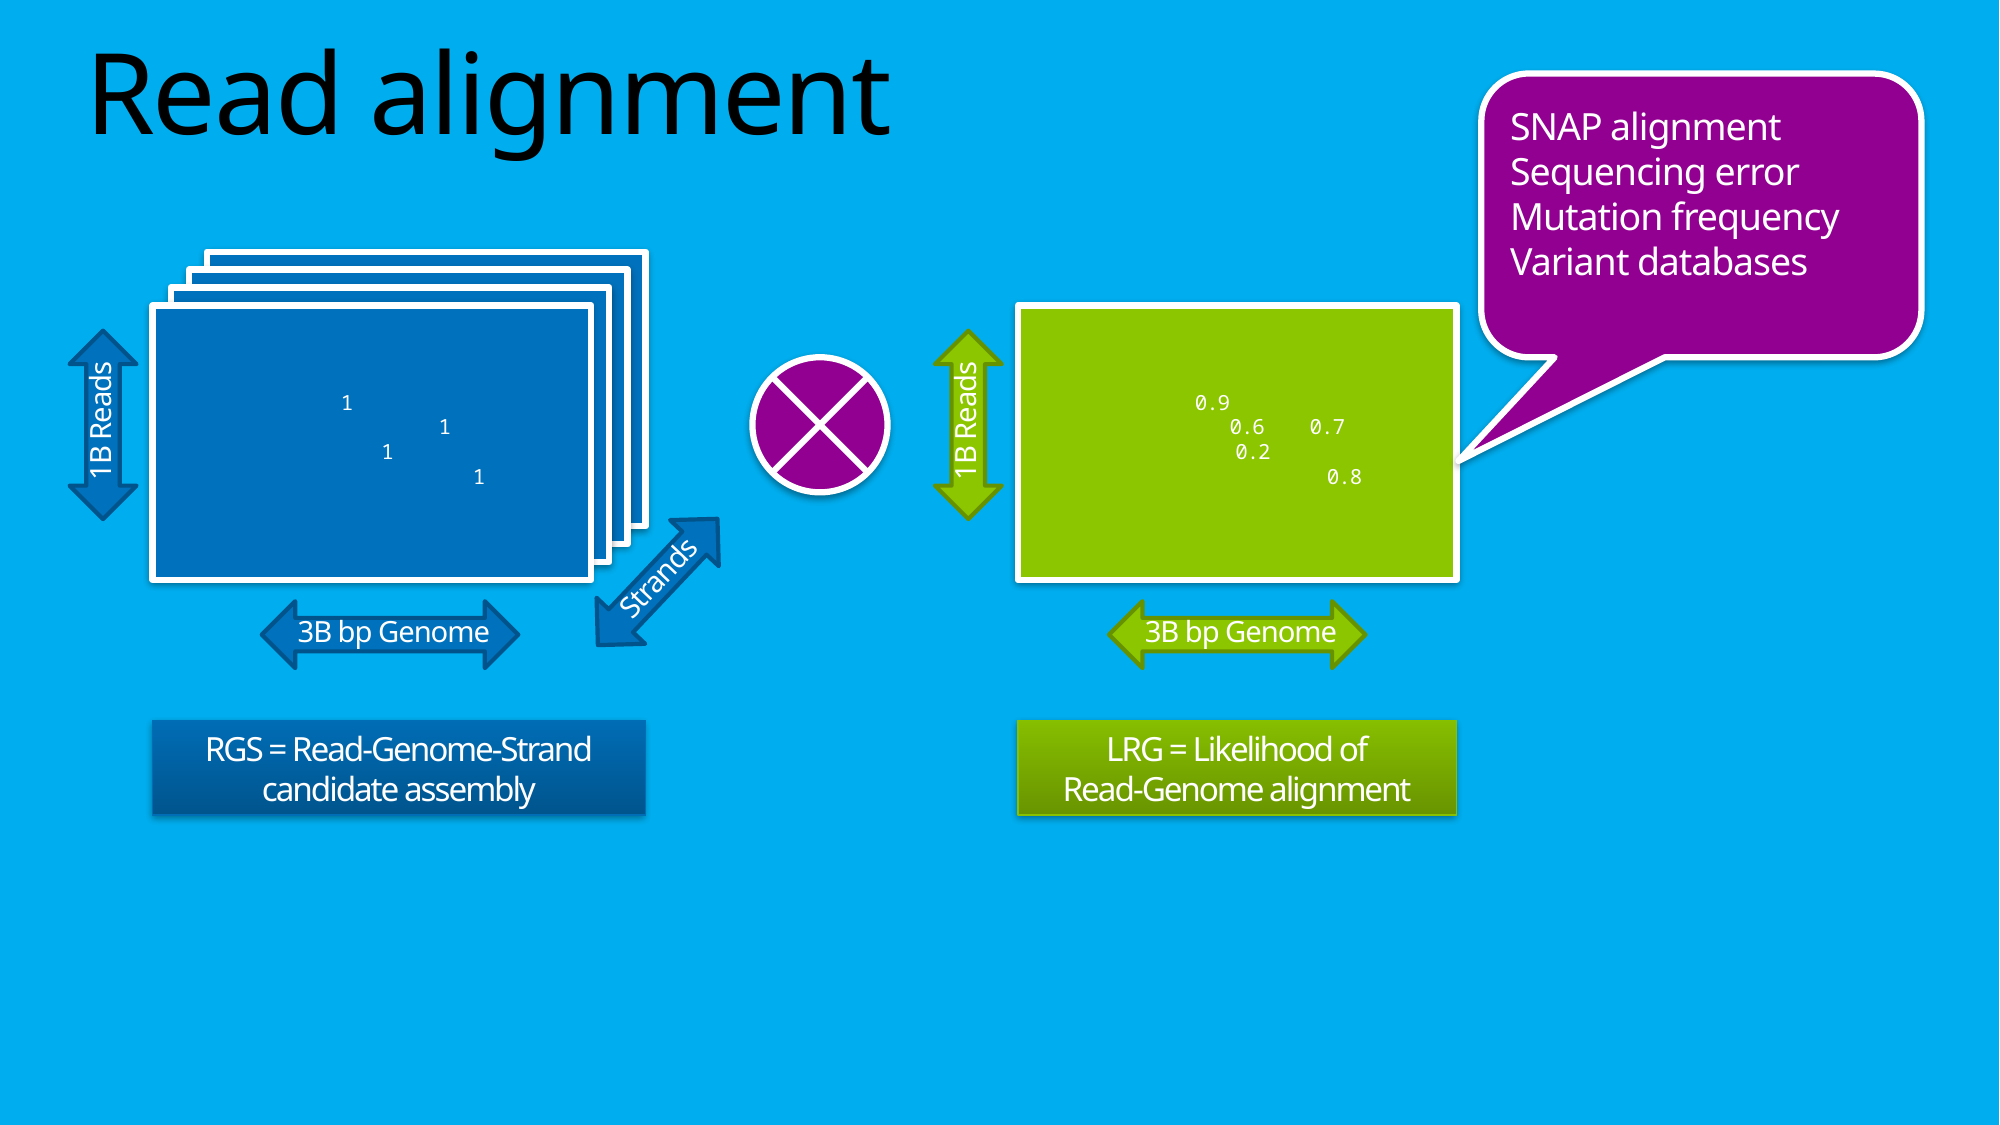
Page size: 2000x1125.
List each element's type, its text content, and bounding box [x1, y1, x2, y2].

text_box RGS = Read-Genome-Strand candidate assembly [152, 720, 646, 816]
text_box 0.9 0.6 0.7 0.2 0.8 [1015, 302, 1460, 583]
text_box 1 1 1 1 [149, 302, 594, 583]
text_box Candidate Assembly [204, 249, 649, 529]
text_box 3B bp Genome [1106, 599, 1368, 671]
text_box 3B bp Genome [259, 599, 521, 671]
title Read alignment [85, 37, 1914, 161]
text_box 1B Reads [932, 328, 1004, 522]
text_box LRG = Likelihood of Read-Genome alignment [1017, 720, 1457, 816]
text_box [186, 266, 631, 547]
text_box [749, 354, 891, 496]
text_box SNAP alignment Sequencing error Mutation frequency Variant databases [1455, 70, 1925, 464]
text_box 1B Reads [67, 328, 139, 522]
text_box Strands [594, 516, 721, 648]
text_box Candidate Assembly [168, 284, 612, 565]
